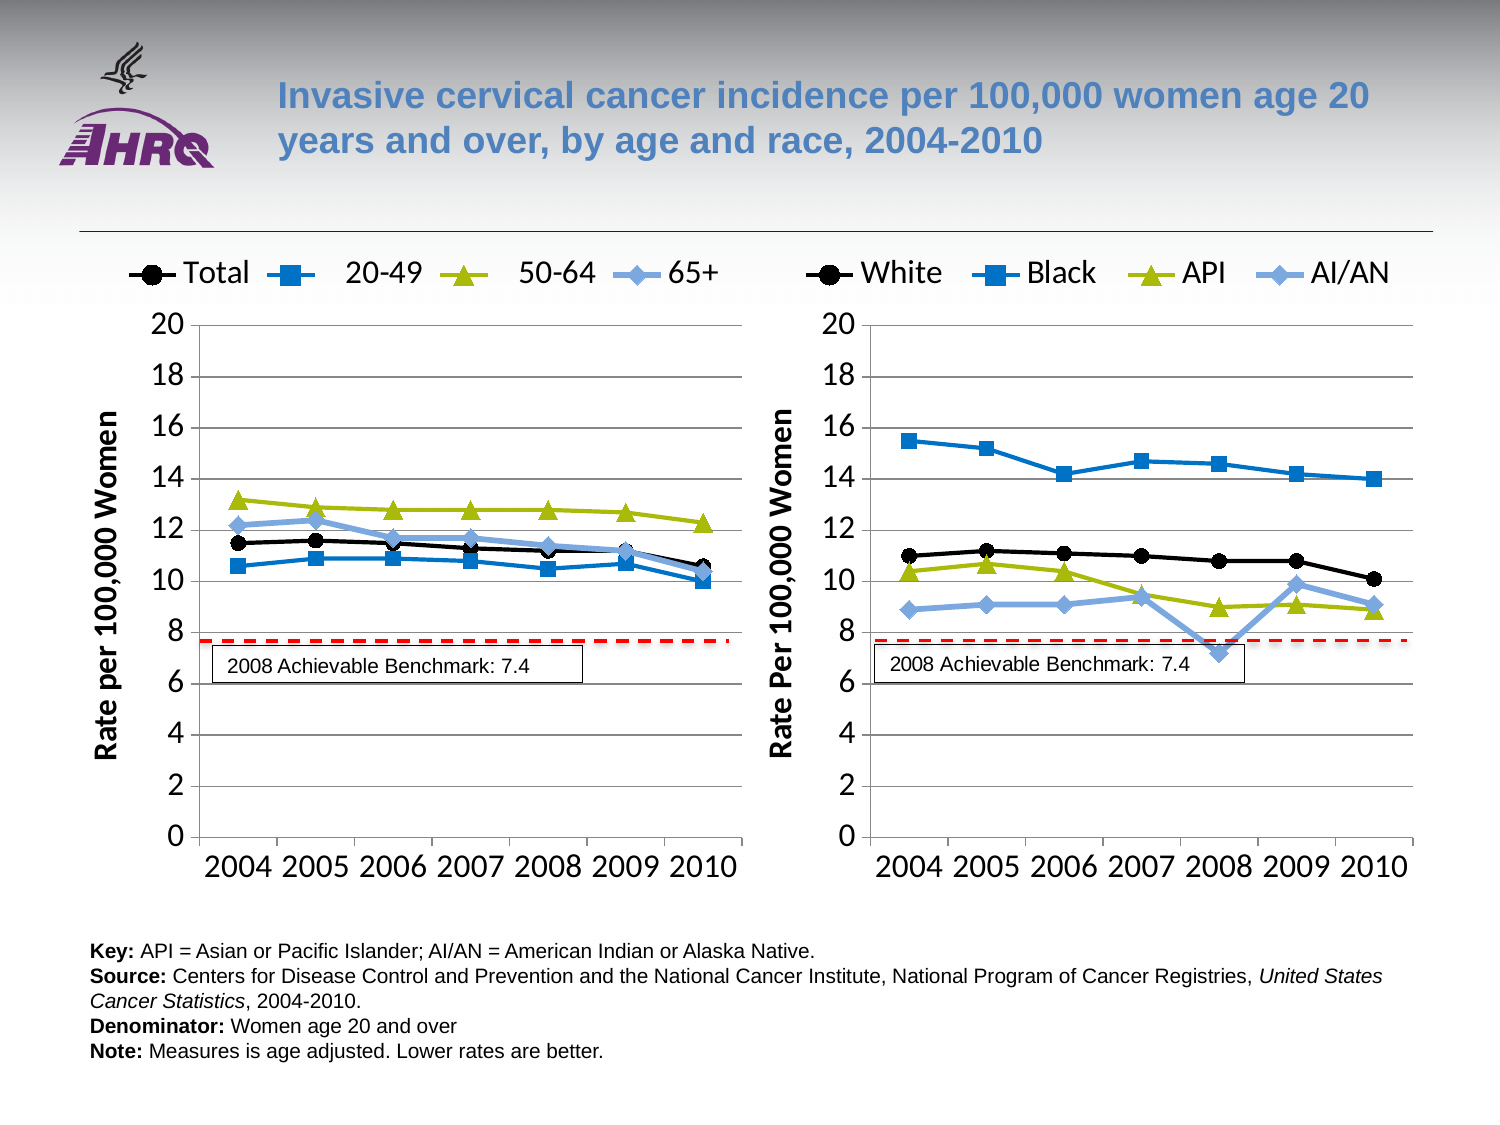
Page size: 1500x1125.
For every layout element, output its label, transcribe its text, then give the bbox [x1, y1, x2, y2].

title Invasive cervical cancer incidence per 100,000 women age 20 years and over, by age and race, 2004-2010 [262, 45, 1425, 188]
text_box Key: API = Asian or Pacific Islander; AI/AN = American Indian or Alaska Native. Source: Centers for Disease Control and Prevention and the National Cancer Institute, National Program of Cancer Registries, United States Cancer Statistics, 2004-2010. Denominator: Women age 20 and over Note: Measures is age adjusted. Lower rates are better. [74, 930, 1425, 1070]
picture [0, 0, 1500, 1125]
chart [74, 239, 1426, 916]
